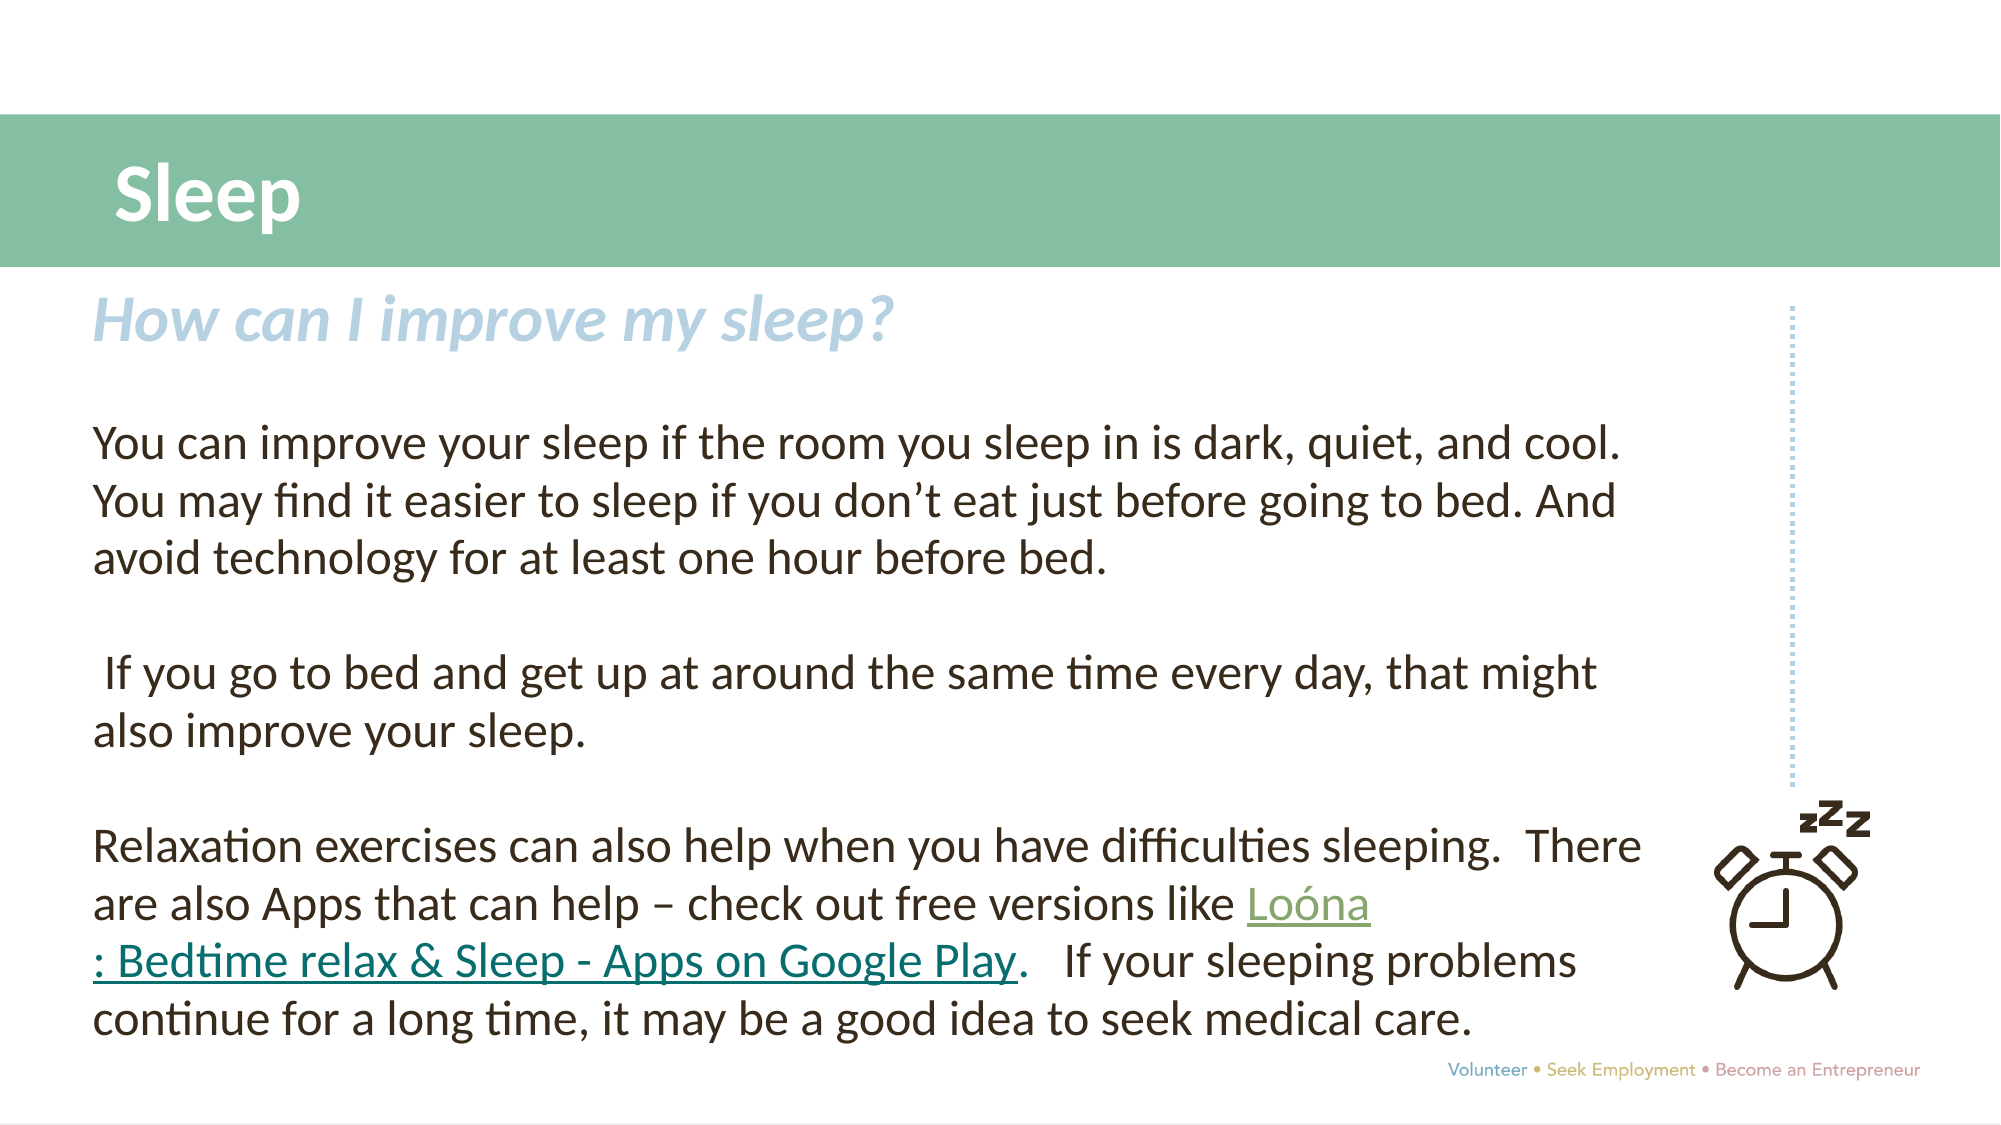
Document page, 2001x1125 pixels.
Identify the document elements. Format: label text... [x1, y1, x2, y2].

picture [1688, 793, 1892, 997]
picture [1418, 1046, 1971, 1103]
text_box Sleep [99, 147, 1312, 289]
text_box How can I improve my sleep? You can improve your sleep if the room you sleep in is dark, quiet, and cool. You may find it easier to sleep if you don’t eat just before going to bed. And avoid technology for at least one hour before bed. If you go to bed and get up at around the same time every day, that might also improve your sleep. Relaxation exercises can also help when you have difficulties sleeping. There are also Apps that can help – check out free versions like Loóna: Bedtime relax & Sleep - Apps on Google Play. If your sleeping problems continue for a long time, it may be a good idea to seek medical care. . [77, 289, 1697, 914]
text_box [0, 113, 2000, 268]
